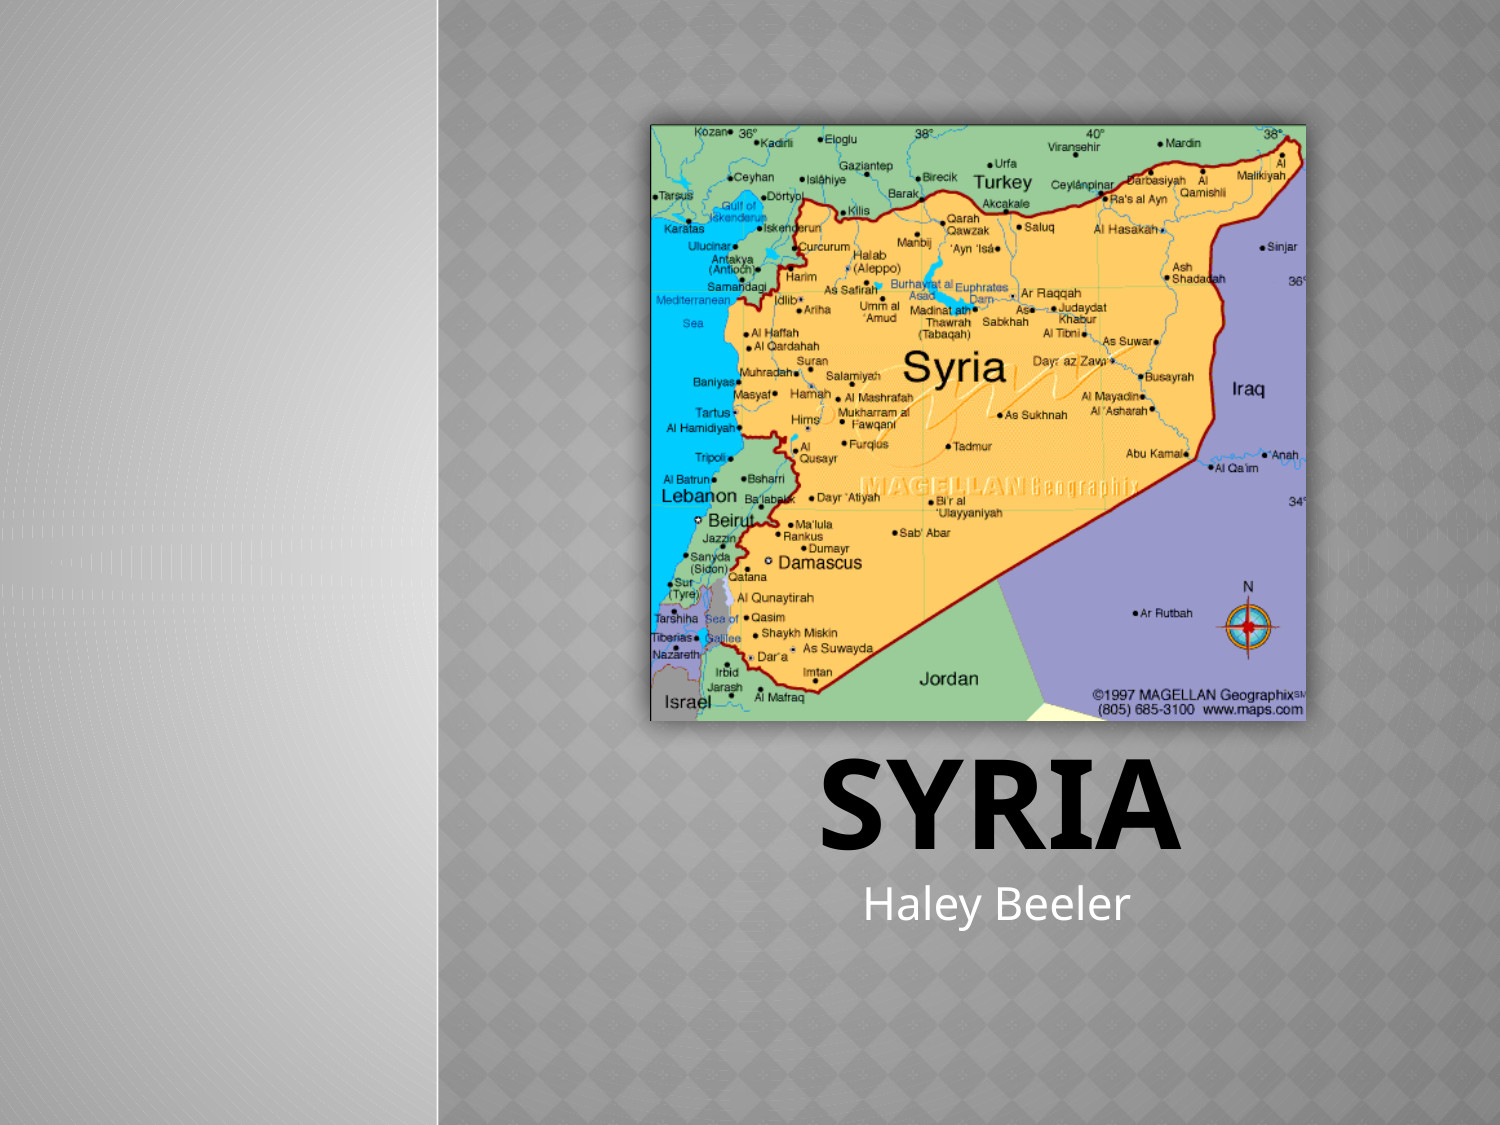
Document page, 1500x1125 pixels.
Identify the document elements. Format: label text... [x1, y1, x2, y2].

subtitle Haley Beeler [825, 875, 1139, 1056]
picture [649, 124, 1307, 721]
title Syria [725, 742, 1275, 875]
